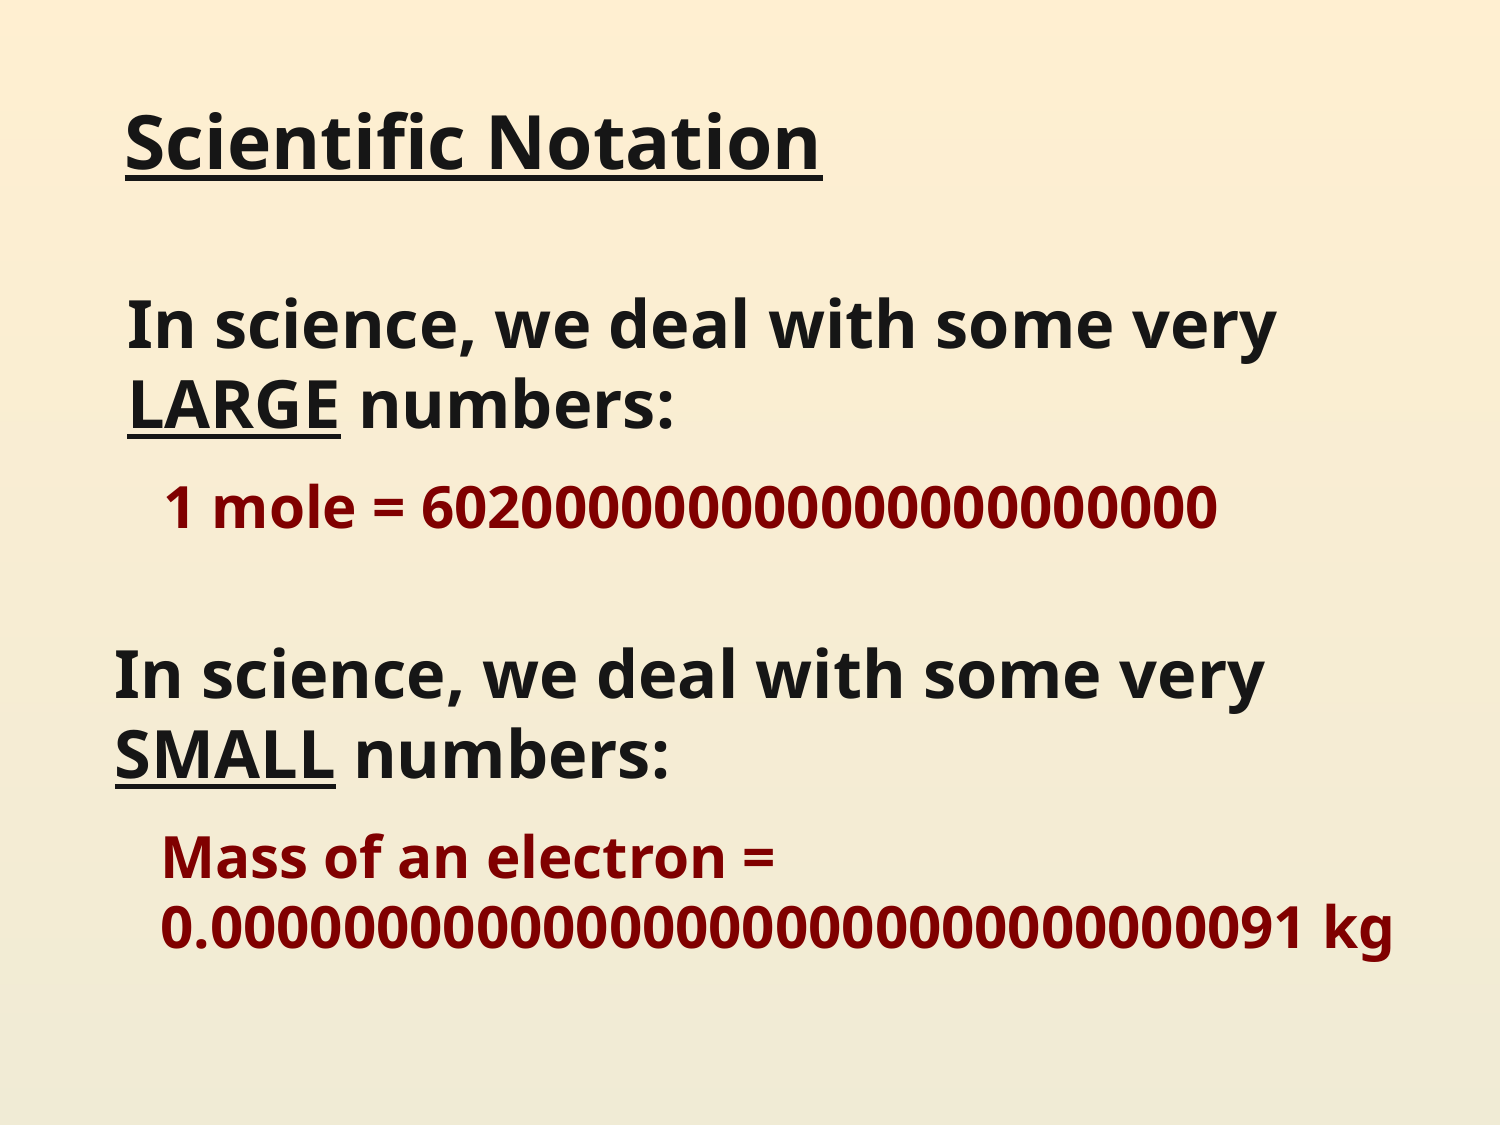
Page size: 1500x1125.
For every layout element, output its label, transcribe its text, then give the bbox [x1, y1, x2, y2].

text_box In science, we deal with some very SMALL numbers: [99, 624, 1403, 800]
text_box In science, we deal with some very LARGE numbers: [112, 274, 1416, 450]
text_box 1 mole = 602000000000000000000000 [148, 462, 1235, 548]
text_box Mass of an electron = 0.000000000000000000000000000000091 kg [145, 812, 1411, 968]
text_box Scientific Notation [109, 87, 838, 193]
